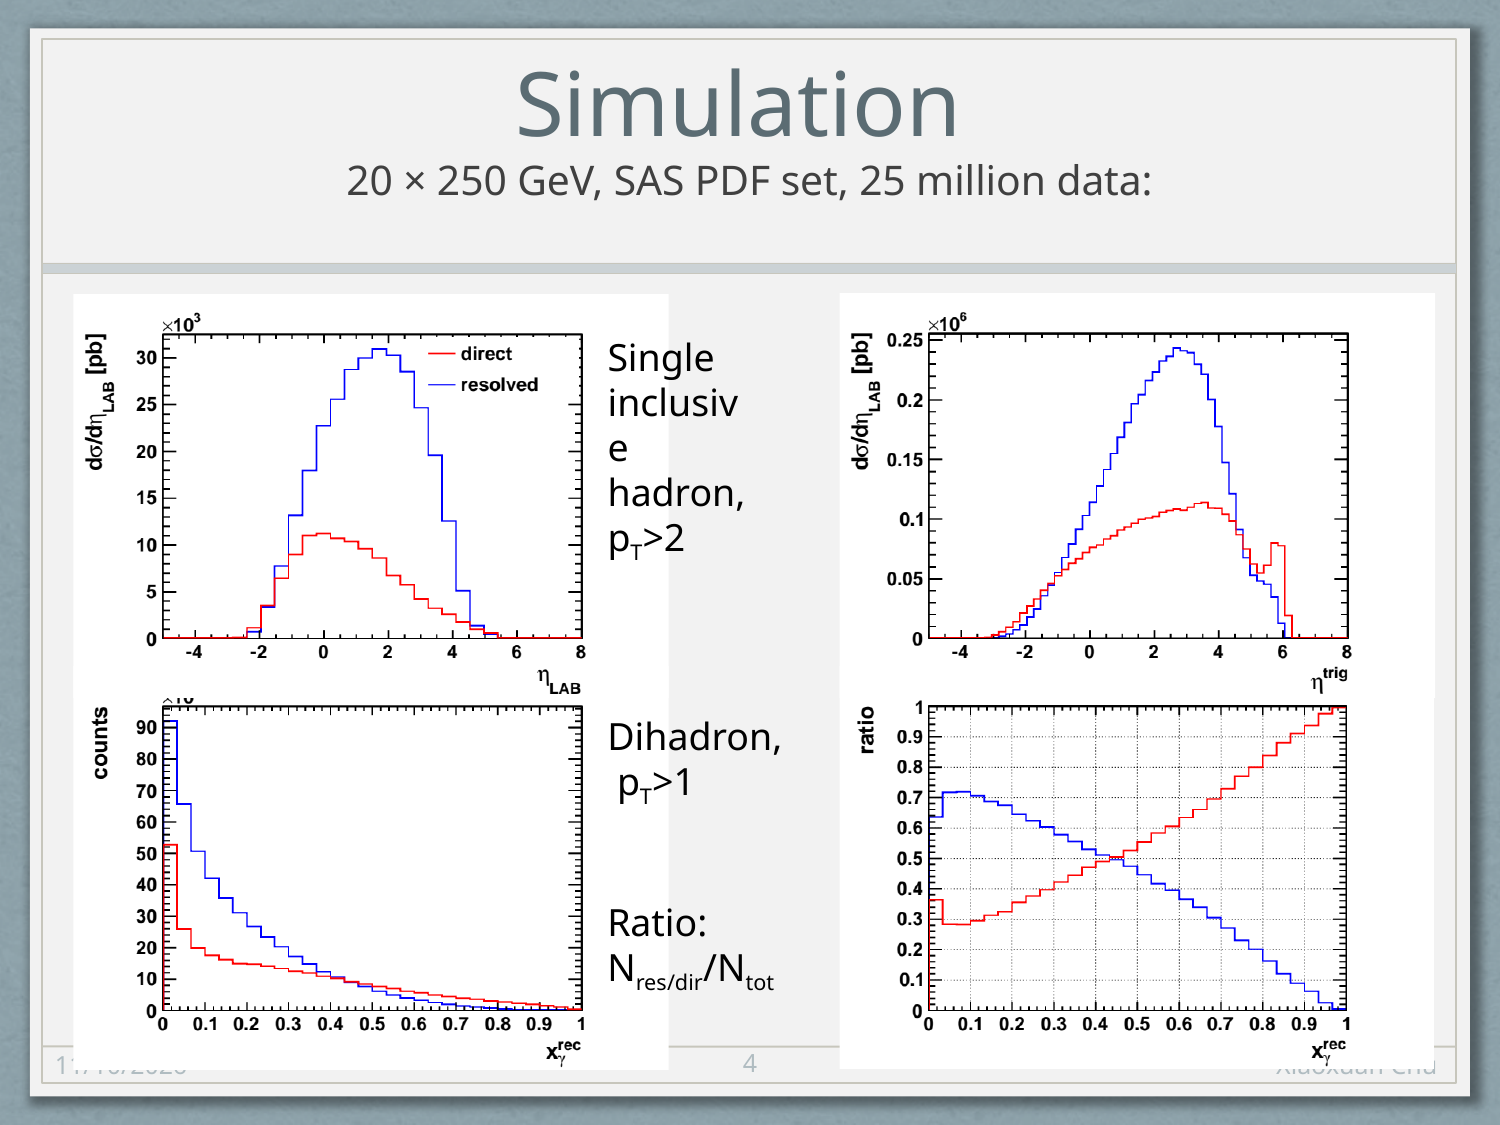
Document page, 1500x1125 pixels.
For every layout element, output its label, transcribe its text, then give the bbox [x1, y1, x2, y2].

slide_number 4 [687, 1042, 813, 1088]
text_box Dihadron, pT>1 Ratio: Nres/dir/Ntot [683, 705, 831, 1003]
picture [72, 293, 670, 1070]
text_box Single inclusive hadron, pT>2 [683, 326, 767, 573]
title Simulation 20 × 250 GeV, SAS PDF set, 25 million data: [147, 40, 1353, 260]
picture [838, 293, 1436, 1070]
footer Xiaoxuan Chu [977, 1045, 1453, 1088]
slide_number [39, 1045, 390, 1088]
text_box [185, 233, 767, 295]
